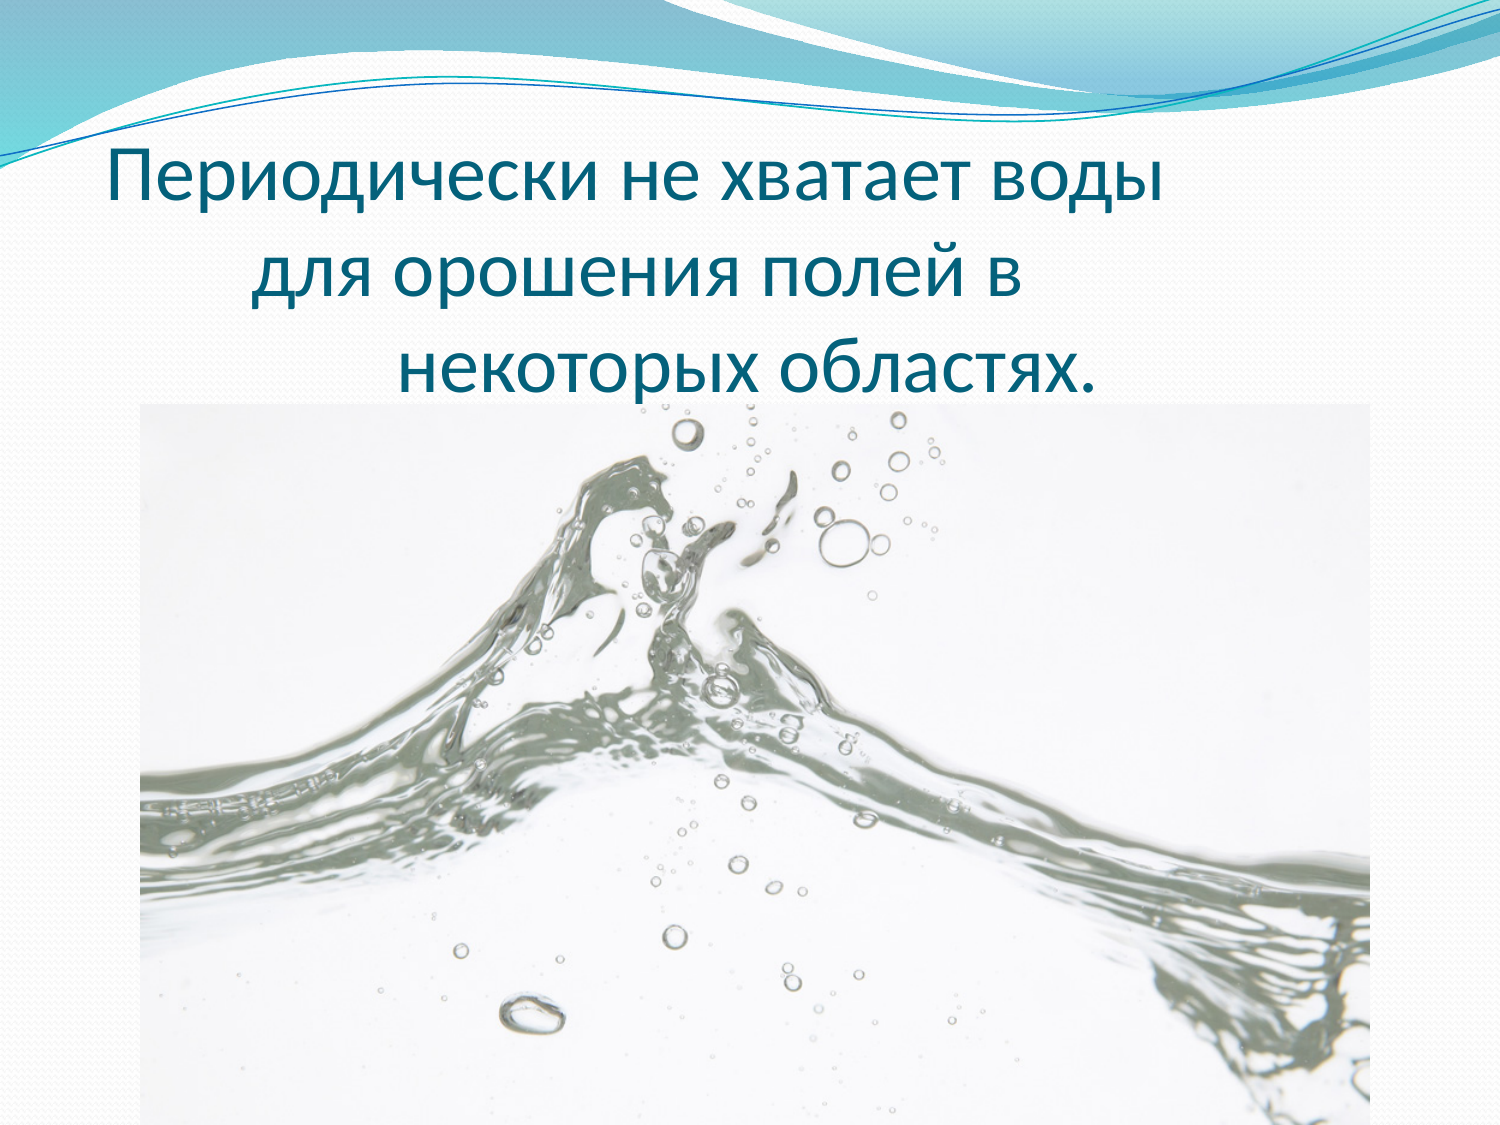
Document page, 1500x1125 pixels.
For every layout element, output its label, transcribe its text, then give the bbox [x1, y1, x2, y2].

title Периодически не хватает воды для орошения полей в некоторых областях. [105, 105, 1437, 409]
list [140, 404, 1370, 1125]
